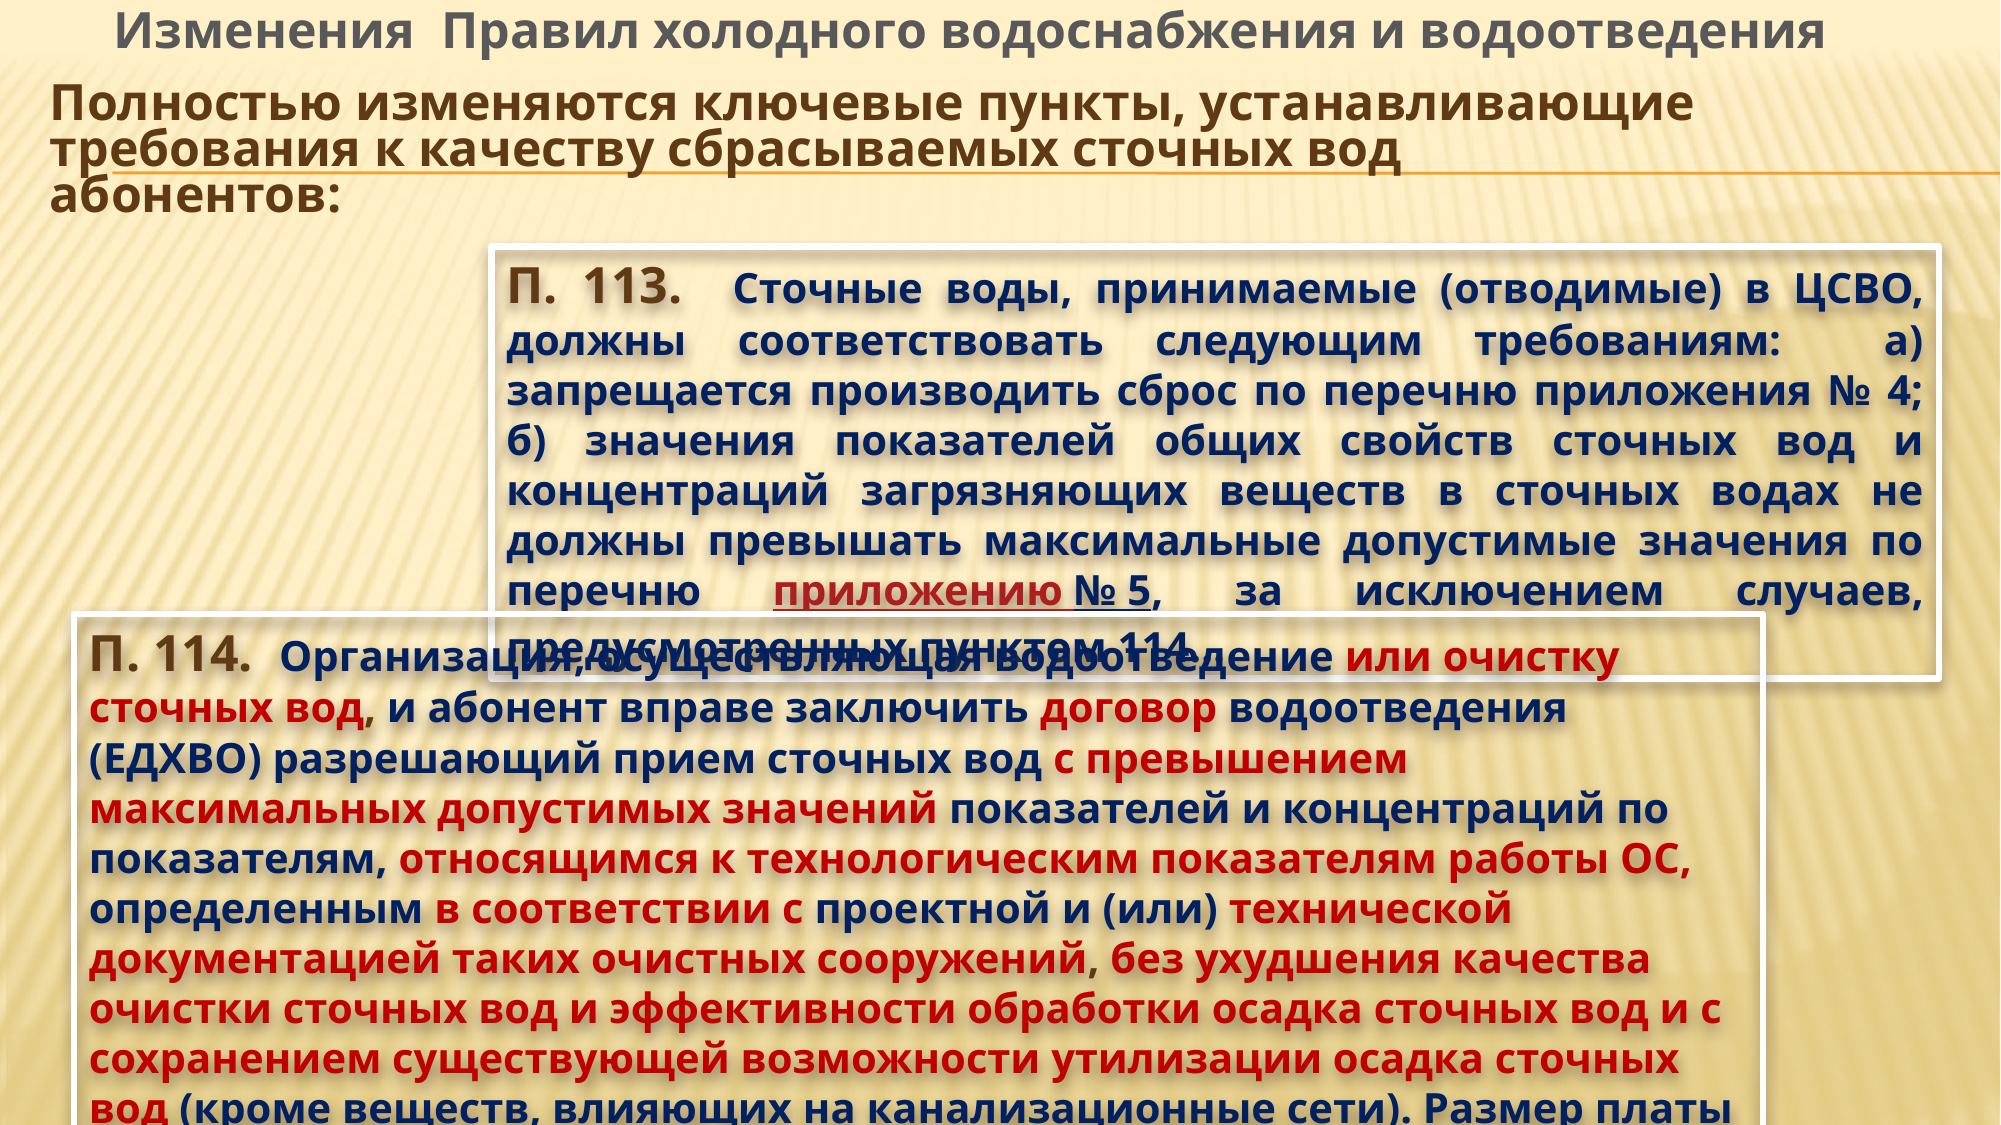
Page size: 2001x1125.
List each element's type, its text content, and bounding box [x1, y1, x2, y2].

text_box Полностью изменяются ключевые пункты, устанавливающие требования к качеству сбрасываемых сточных вод абонентов: [34, 77, 1720, 230]
text_box П. 114. Организация, осуществляющая водоотведение или очистку сточных вод, и абонент вправе заключить договор водоотведения (ЕДХВО) разрешающий прием сточных вод с превышением максимальных допустимых значений показателей и концентраций по показателям, относящимся к технологическим показателям работы ОС, определенным в соответствии с проектной и (или) технической документацией таких очистных сооружений, без ухудшения качества очистки сточных вод и эффективности обработки осадка сточных вод и с сохранением существующей возможности утилизации осадка сточных вод (кроме веществ, влияющих на канализационные сети). Размер платы за негативное воздействие на работу ЦСВО в указанном случае, определяется соглашением сторон. [71, 611, 1766, 1125]
text_box П. 113. Сточные воды, принимаемые (отводимые) в ЦСВО, должны соответствовать следующим требованиям: а) запрещается производить сброс по перечню приложения № 4; б) значения показателей общих свойств сточных вод и концентраций загрязняющих веществ в сточных водах не должны превышать максимальные допустимые значения по перечню приложению № 5, за исключением случаев, предусмотренных пунктом 114… [488, 243, 1942, 682]
text_box Изменения Правил холодного водоснабжения и водоотведения [98, 0, 1843, 66]
